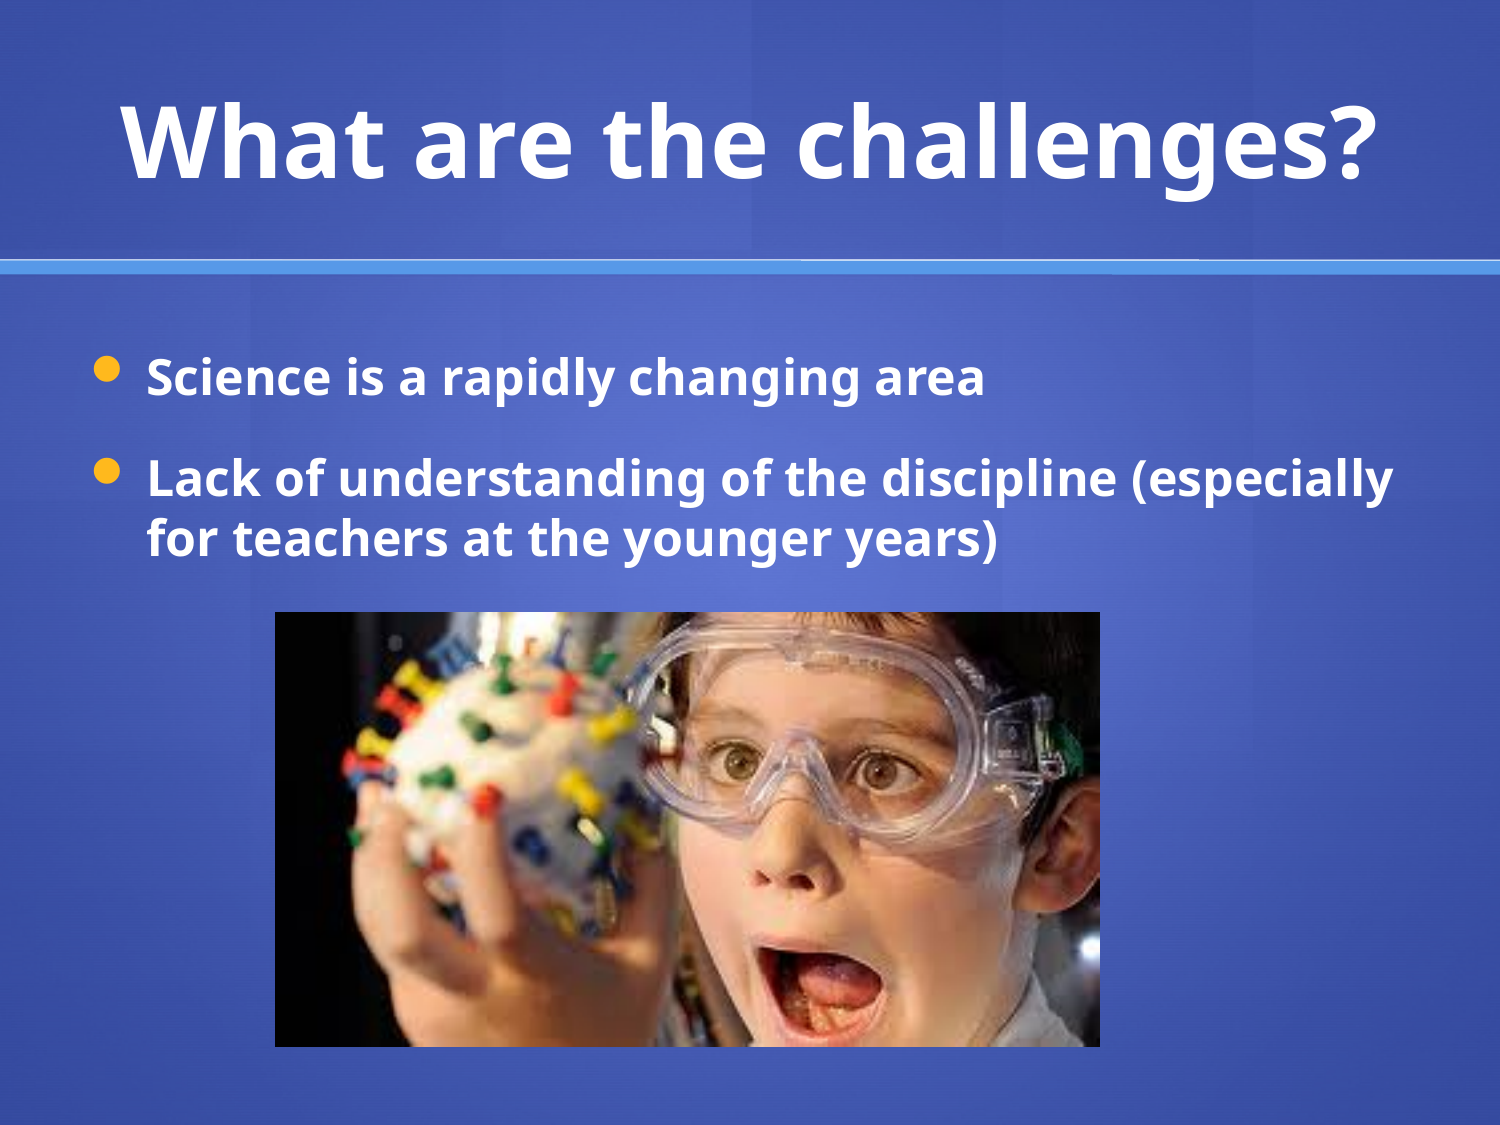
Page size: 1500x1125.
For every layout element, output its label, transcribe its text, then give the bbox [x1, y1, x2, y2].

title What are the challenges? [75, 45, 1425, 233]
list Science is a rapidly changing area Lack of understanding of the discipline (especially for teachers at the younger years) [75, 337, 1425, 988]
picture [273, 611, 1101, 1048]
